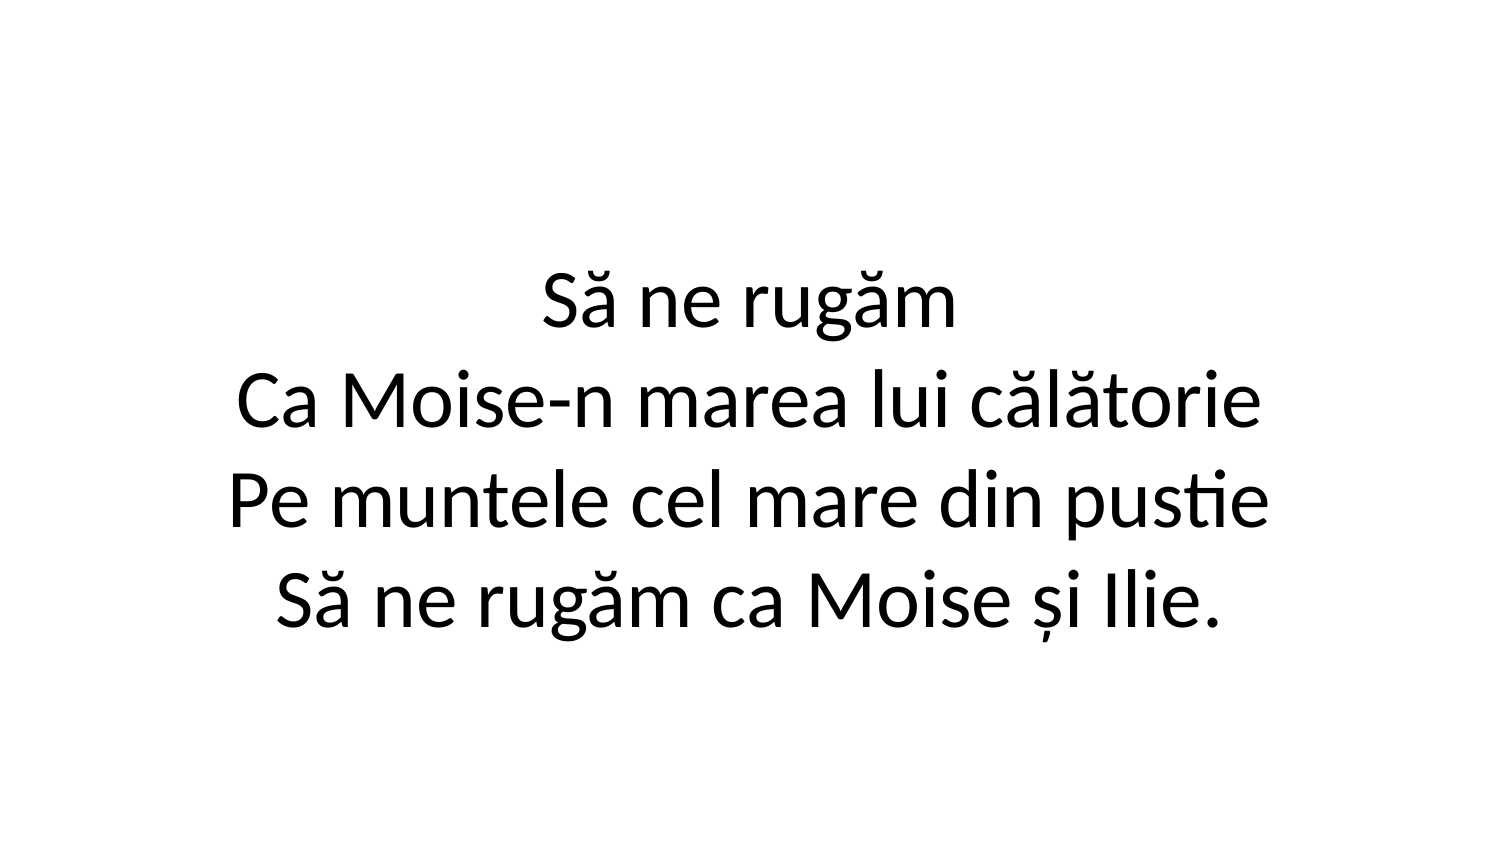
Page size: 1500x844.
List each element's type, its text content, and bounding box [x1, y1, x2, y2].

text_box Să ne rugăm Ca Moise-n marea lui călătorie Pe muntele cel mare din pustie Să ne rugăm ca Moise și Ilie. [212, 192, 1287, 652]
